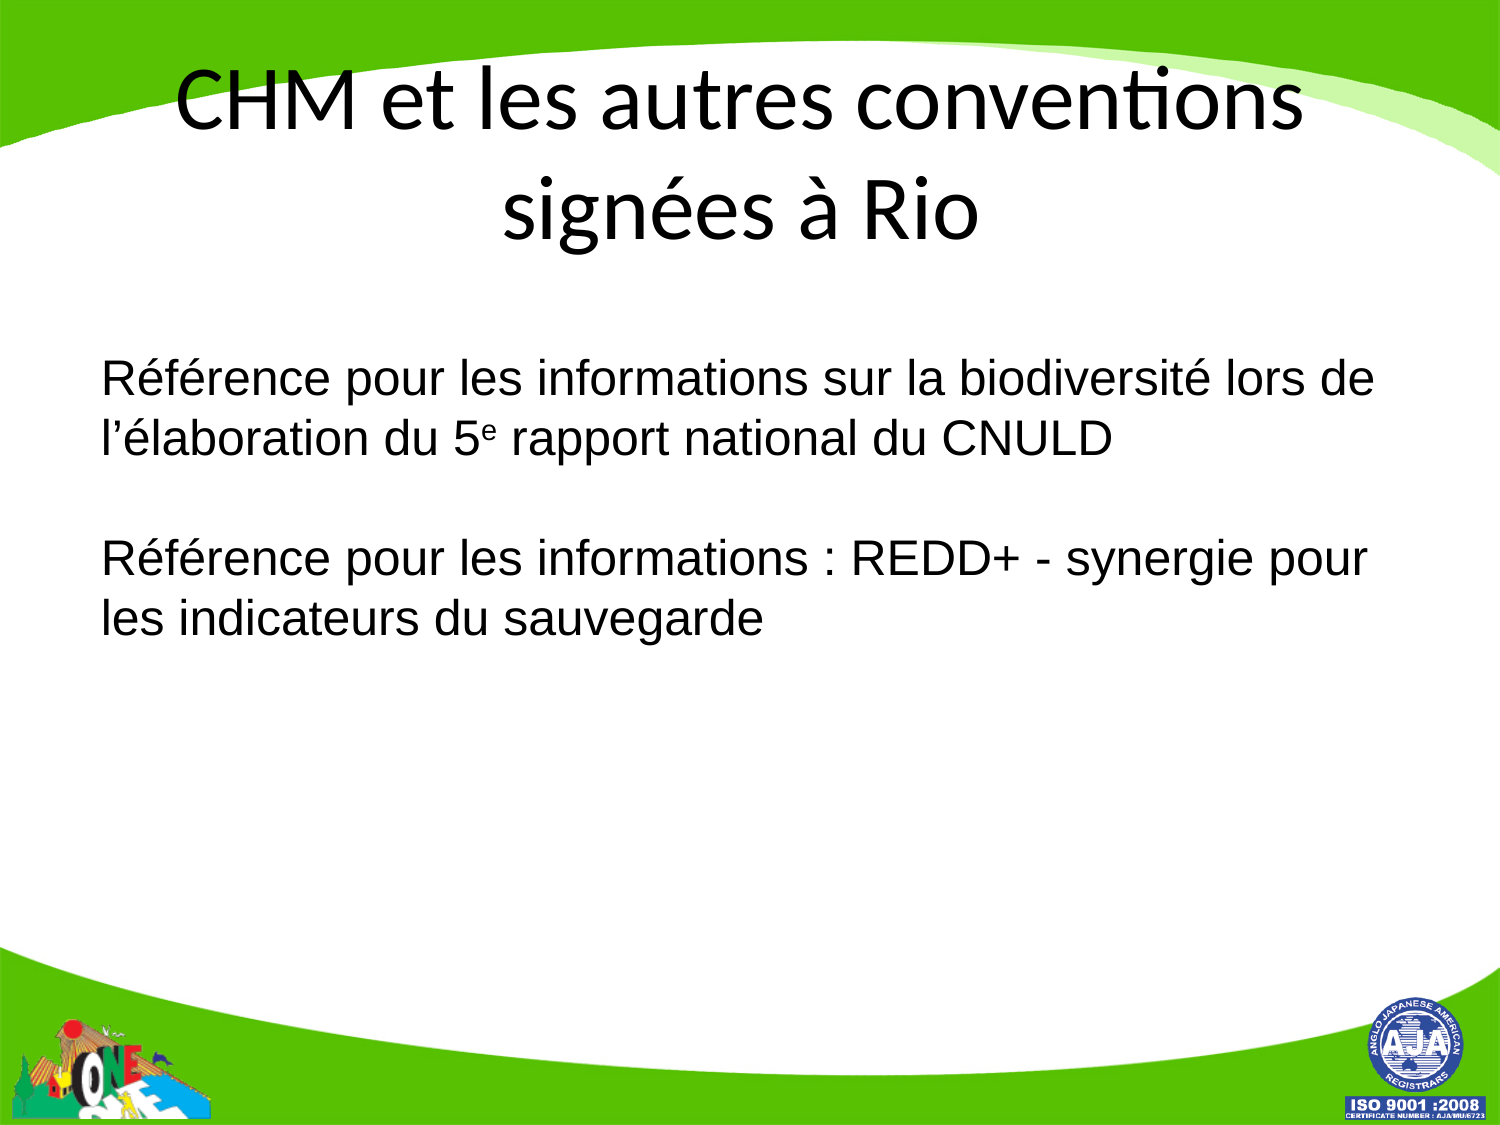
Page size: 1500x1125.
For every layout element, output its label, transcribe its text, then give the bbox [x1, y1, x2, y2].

picture [0, 913, 1500, 1125]
text_box Référence pour les informations sur la biodiversité lors de l’élaboration du 5e rapport national du CNULD Référence pour les informations : REDD+ - synergie pour les indicateurs du sauvegarde [85, 338, 1457, 713]
title CHM et les autres conventions signées à Rio [66, 89, 1417, 207]
picture [0, 0, 1500, 176]
